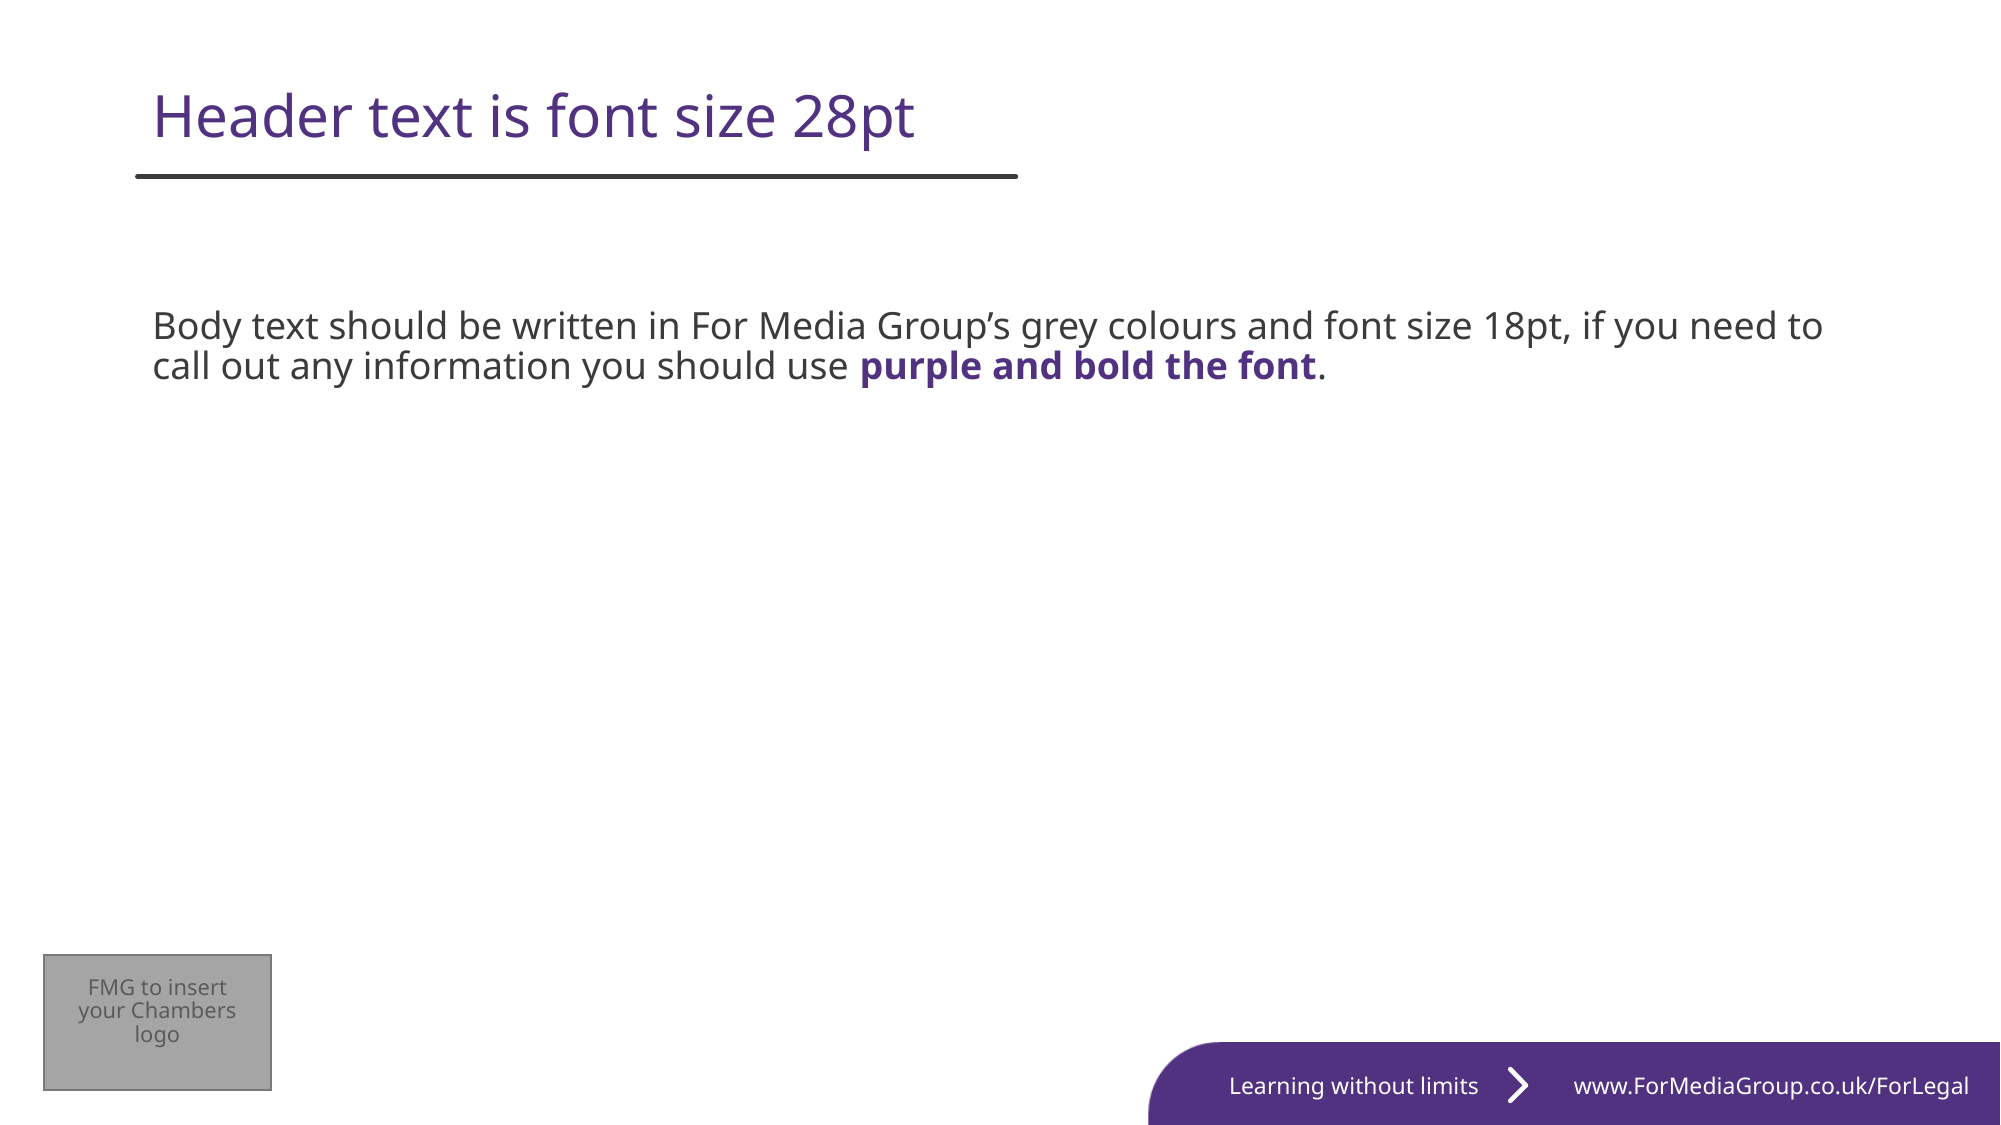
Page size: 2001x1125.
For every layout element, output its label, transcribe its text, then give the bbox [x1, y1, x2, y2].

text_box [43, 954, 272, 1091]
picture [1146, 1042, 2000, 1125]
text_box FMG to insert your Chambers logo [60, 968, 255, 1077]
list Body text should be written in For Media Group’s grey colours and font size 18pt, if you need to call out any information you should use purple and bold the font. [137, 299, 1863, 1014]
title Header text is font size 28pt [137, 59, 1863, 177]
